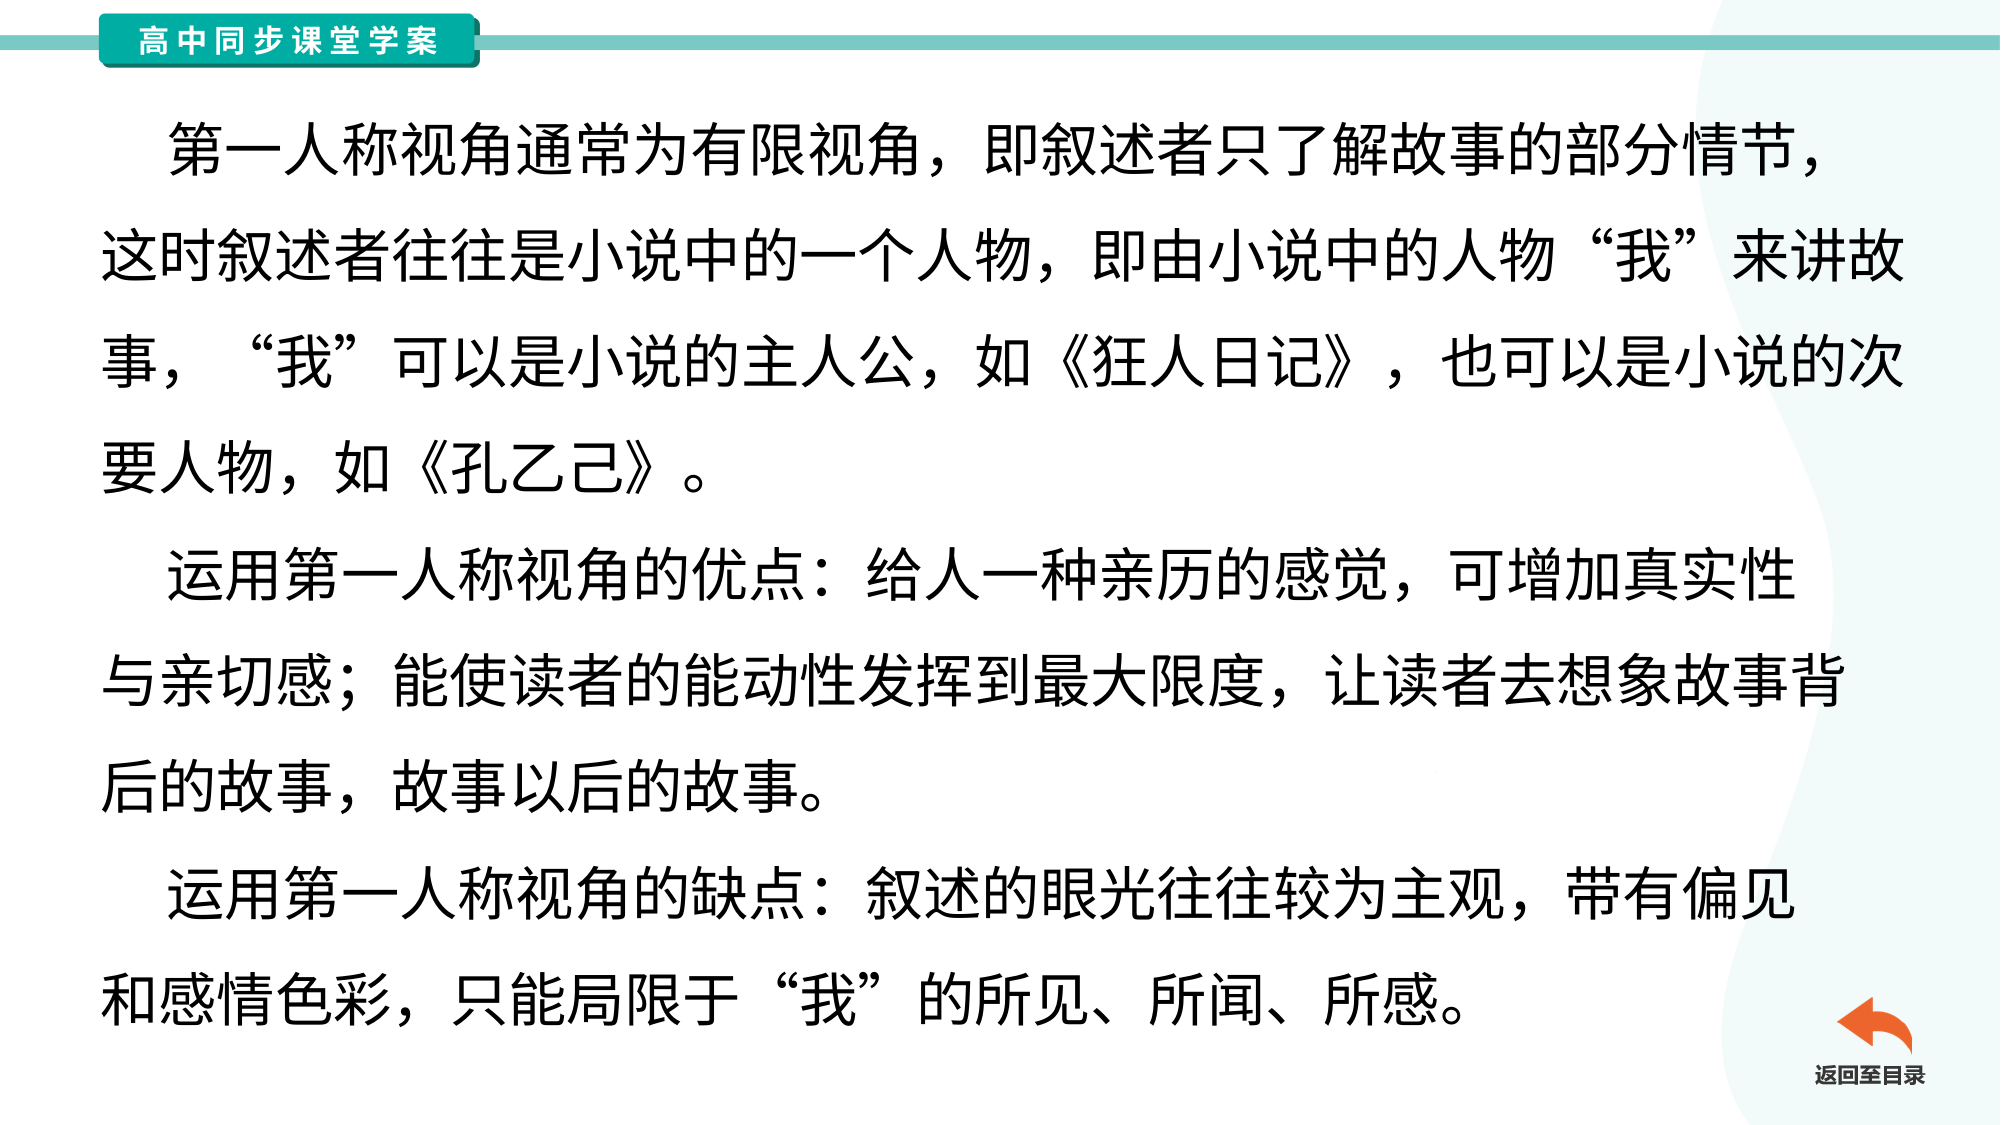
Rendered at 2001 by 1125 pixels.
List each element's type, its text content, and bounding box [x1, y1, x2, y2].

picture [0, 0, 2000, 1125]
text_box 第一人称视角通常为有限视角，即叙述者只了解故事的部分情节， 这时叙述者往往是小说中的一个人物，即由小说中的人物“我”来讲故 事，“我”可以是小说的主人公，如《狂人日记》，也可以是小说的次 要人物，如《孔乙己》。 运用第一人称视角的优点：给人一种亲历的感觉，可增加真实性 与亲切感；能使读者的能动性发挥到最大限度，让读者去想象故事背 后的故事，故事以后的故事。 运用第一人称视角的缺点：叙述的眼光往往较为主观，带有偏见 和感情色彩，只能局限于“我”的所见、所闻、所感。 [100, 76, 1899, 1033]
